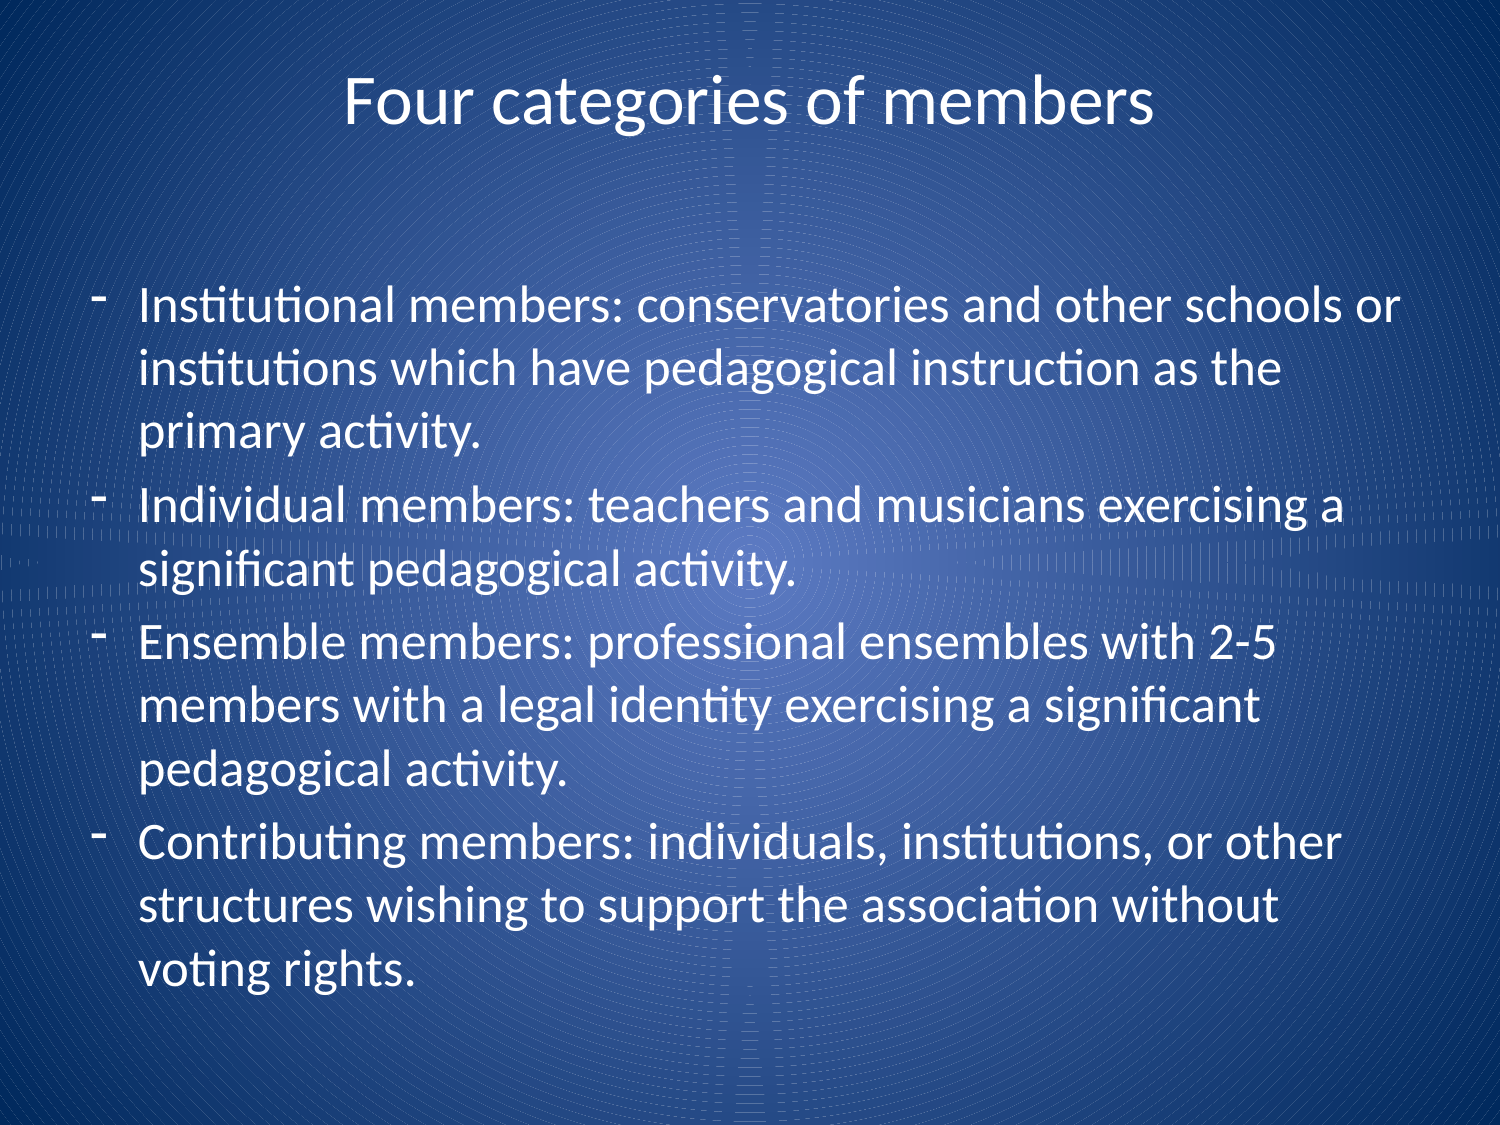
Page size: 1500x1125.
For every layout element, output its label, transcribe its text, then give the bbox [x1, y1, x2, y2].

list Institutional members: conservatories and other schools or institutions which have pedagogical instruction as the primary activity. Individual members: teachers and musicians exercising a significant pedagogical activity. Ensemble members: professional ensembles with 2-5 members with a legal identity exercising a significant pedagogical activity. Contributing members: individuals, institutions, or other structures wishing to support the association without voting rights. [75, 262, 1425, 1005]
title Four categories of members [75, 45, 1425, 233]
